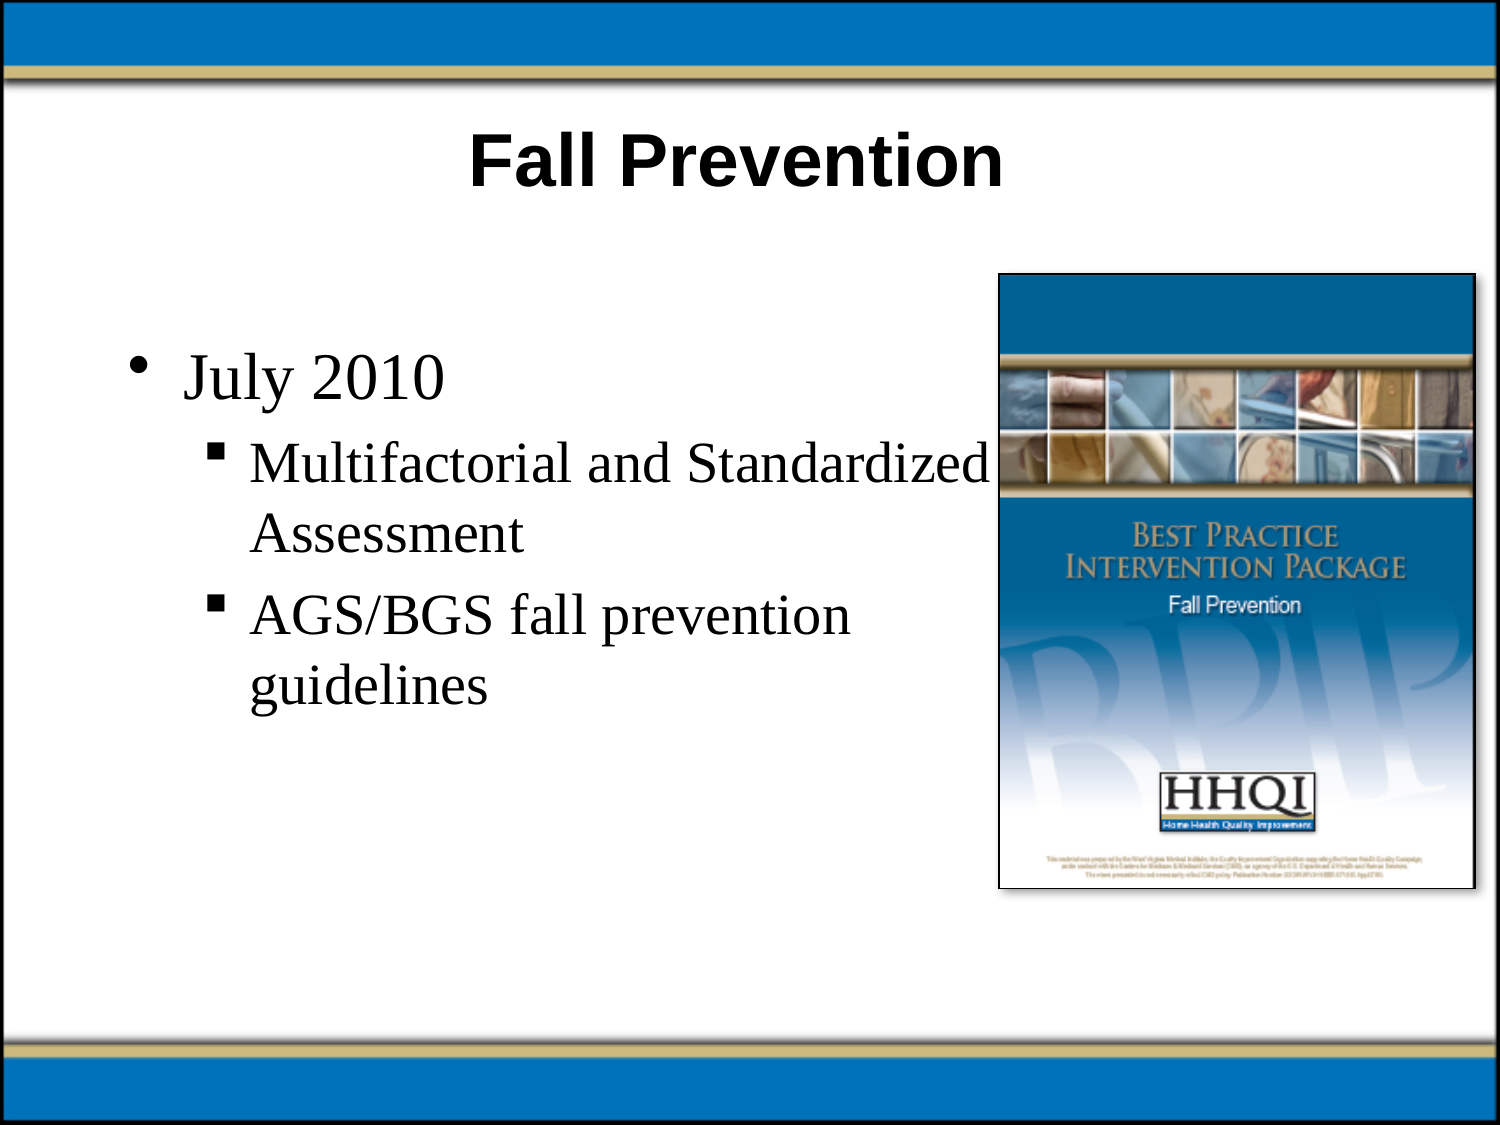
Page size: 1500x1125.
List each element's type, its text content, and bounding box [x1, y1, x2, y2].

title Fall Prevention [0, 87, 1475, 225]
list July 2010 Multifactorial and Standardized Assessment AGS/BGS fall prevention guidelines [112, 324, 1275, 1000]
picture [0, 0, 1500, 1125]
